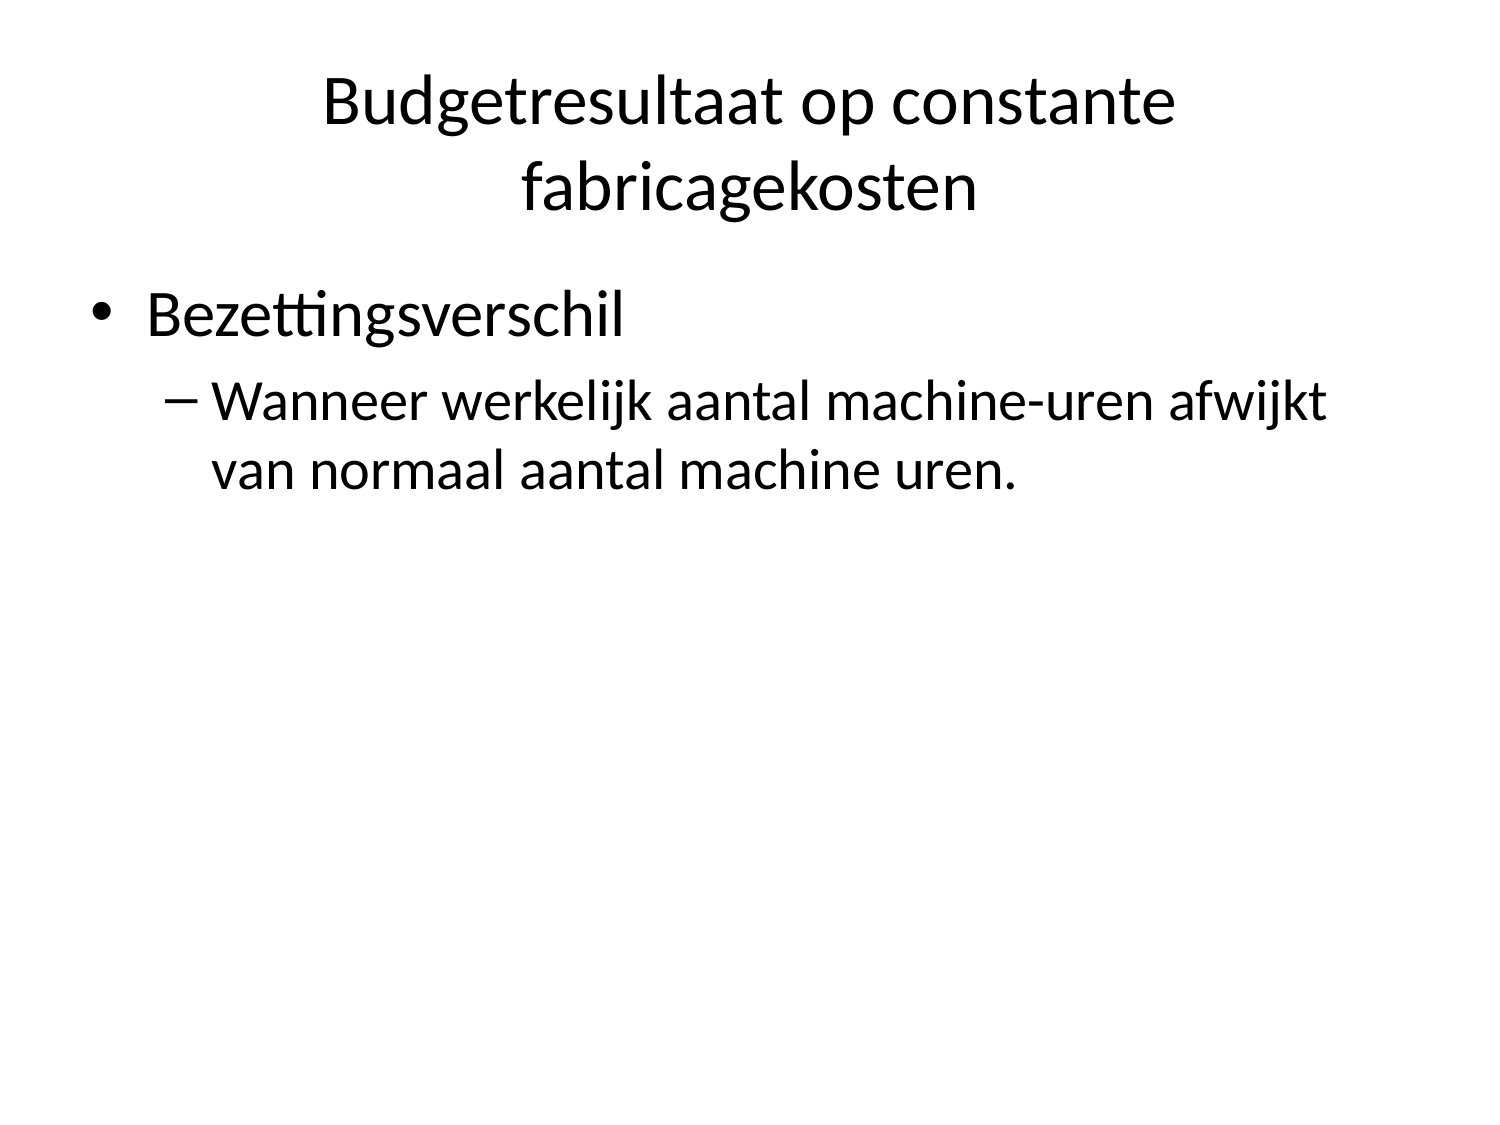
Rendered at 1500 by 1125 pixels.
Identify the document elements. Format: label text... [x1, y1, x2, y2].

list Bezettingsverschil Wanneer werkelijk aantal machine-uren afwijkt van normaal aantal machine uren. [75, 262, 1425, 1005]
title Budgetresultaat op constante fabricagekosten [75, 45, 1425, 233]
